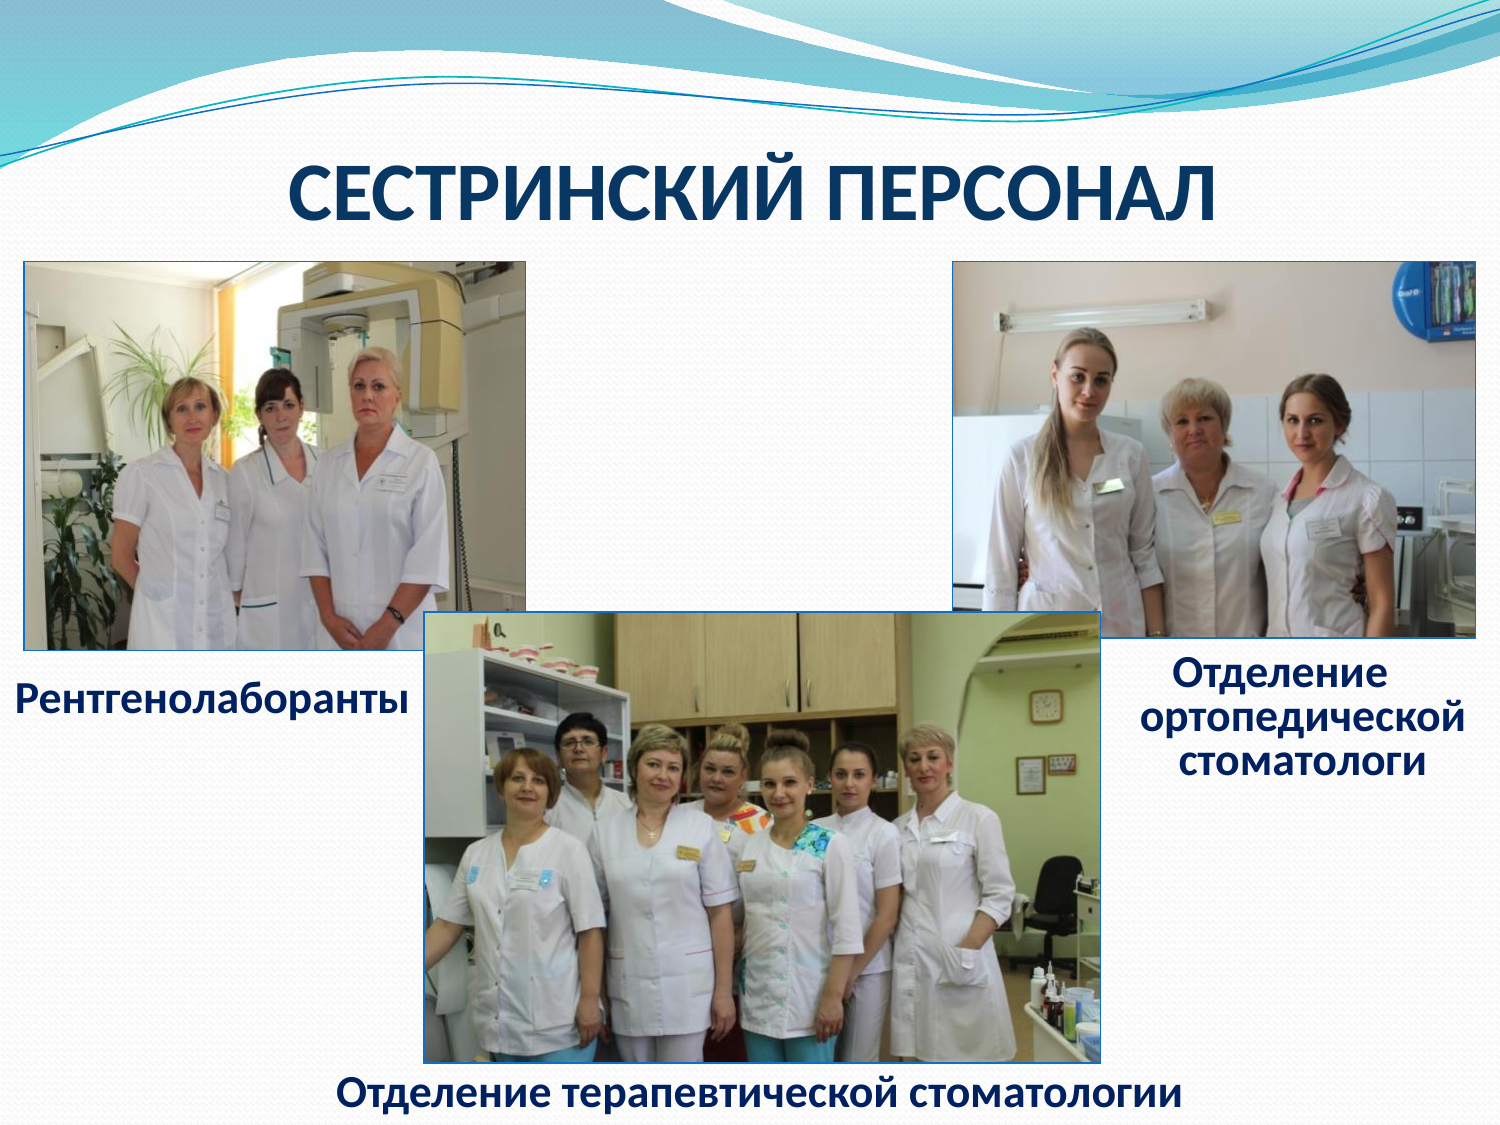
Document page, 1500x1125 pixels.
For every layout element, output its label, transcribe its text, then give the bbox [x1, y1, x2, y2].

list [24, 262, 526, 651]
list Рентгенолаборанты [0, 650, 417, 750]
list Отделение ортопедической стоматологи [1107, 662, 1500, 775]
picture [952, 262, 1476, 638]
title Отделение терапевтической стоматологии [50, 1050, 1425, 1125]
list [424, 612, 1101, 1063]
text_box СЕСТРИНСКИЙ ПЕРСОНАЛ [82, 99, 1425, 238]
